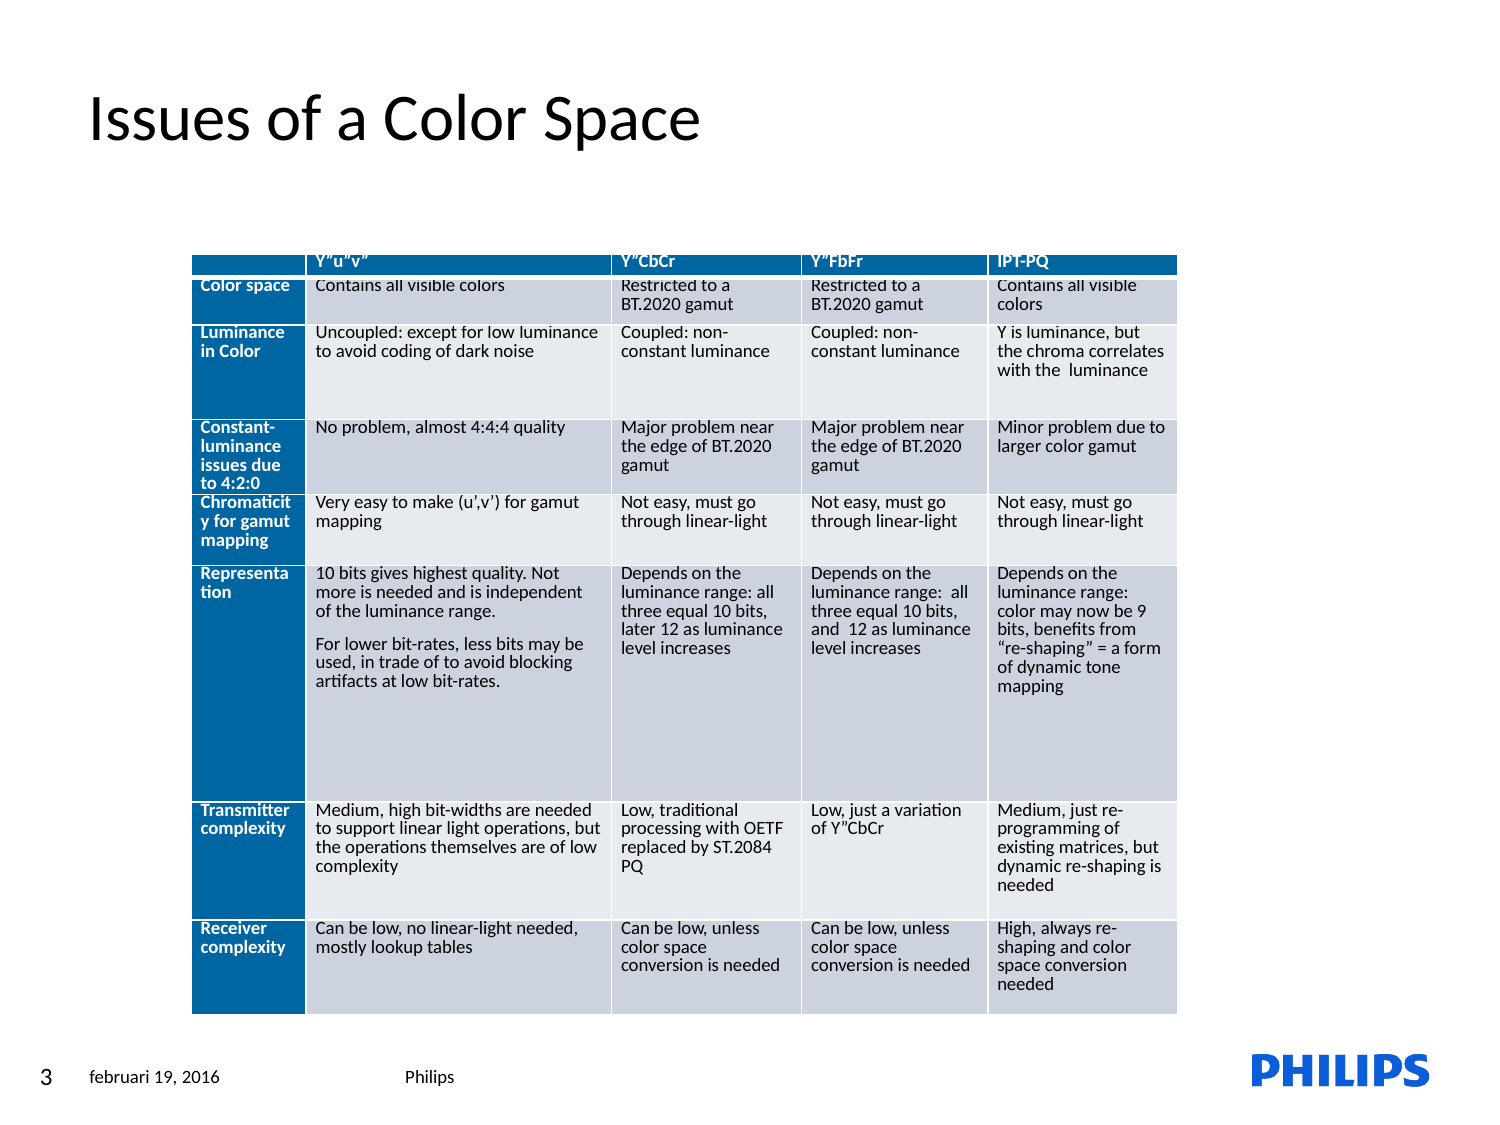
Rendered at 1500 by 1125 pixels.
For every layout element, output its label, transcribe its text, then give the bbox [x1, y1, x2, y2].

table_cell 10 bits gives highest quality. Not more is needed and is independent of the luminance range. For lower bit-rates, less bits may be used, in trade of to avoid blocking artifacts at low bit-rates. [307, 566, 611, 801]
table_header IPT-PQ [989, 255, 1177, 275]
table_cell Restricted to a BT.2020 gamut [802, 280, 987, 324]
table_cell No problem, almost 4:4:4 quality [307, 420, 611, 494]
table_cell Luminance in Color [192, 326, 305, 419]
table_cell Very easy to make (u’,v’) for gamut mapping [307, 495, 611, 565]
table_header [192, 255, 305, 275]
table_cell Coupled: non-constant luminance [612, 326, 801, 419]
table_cell Not easy, must go through linear-light [612, 495, 801, 565]
slide_number februari 19, 2016 [89, 1065, 247, 1089]
table_cell Chromaticity for gamut mapping [192, 495, 305, 565]
table_header Y”u”v” [307, 255, 611, 275]
table_cell High, always re-shaping and color space conversion needed [989, 921, 1177, 1014]
table_cell Not easy, must go through linear-light [802, 495, 987, 565]
list Issues of a Color Space [88, 73, 1412, 240]
table_cell Medium, just re-programming of existing matrices, but dynamic re-shaping is needed [989, 803, 1177, 919]
table_cell Representation [192, 566, 305, 801]
table_cell Restricted to a BT.2020 gamut [612, 280, 801, 324]
table_cell Major problem near the edge of BT.2020 gamut [802, 420, 987, 494]
table_cell Depends on the luminance range: all three equal 10 bits, and 12 as luminance level increases [802, 566, 987, 801]
table_header Y”CbCr [612, 255, 801, 275]
table_cell Not easy, must go through linear-light [989, 495, 1177, 565]
table_cell Can be low, no linear-light needed, mostly lookup tables [307, 921, 611, 1014]
table_header Y”FbFr [802, 255, 987, 275]
table_cell Y is luminance, but the chroma correlates with the luminance [989, 326, 1177, 419]
table_cell Can be low, unless color space conversion is needed [612, 921, 801, 1014]
table_cell Receiver complexity [192, 921, 305, 1014]
table_cell Color space [192, 280, 305, 324]
table_cell Coupled: non-constant luminance [802, 326, 987, 419]
table_cell Contains all visible colors [307, 280, 611, 324]
table_cell Low, just a variation of Y”CbCr [802, 803, 987, 919]
footer Philips [405, 1065, 933, 1089]
table_cell Minor problem due to larger color gamut [989, 420, 1177, 494]
slide_number 3 [39, 1060, 84, 1094]
table_cell Transmitter complexity [192, 803, 305, 919]
table_cell Can be low, unless color space conversion is needed [802, 921, 987, 1014]
table_cell Depends on the luminance range: color may now be 9 bits, benefits from “re-shaping” = a form of dynamic tone mapping [989, 566, 1177, 801]
table_cell Medium, high bit-widths are needed to support linear light operations, but the operations themselves are of low complexity [307, 803, 611, 919]
table_cell Constant-luminance issues due to 4:2:0 [192, 420, 305, 494]
table_cell Contains all visible colors [989, 280, 1177, 324]
table_cell Low, traditional processing with OETF replaced by ST.2084 PQ [612, 803, 801, 919]
table_cell Major problem near the edge of BT.2020 gamut [612, 420, 801, 494]
table_cell Depends on the luminance range: all three equal 10 bits, later 12 as luminance level increases [612, 566, 801, 801]
table_cell Uncoupled: except for low luminance to avoid coding of dark noise [307, 326, 611, 419]
